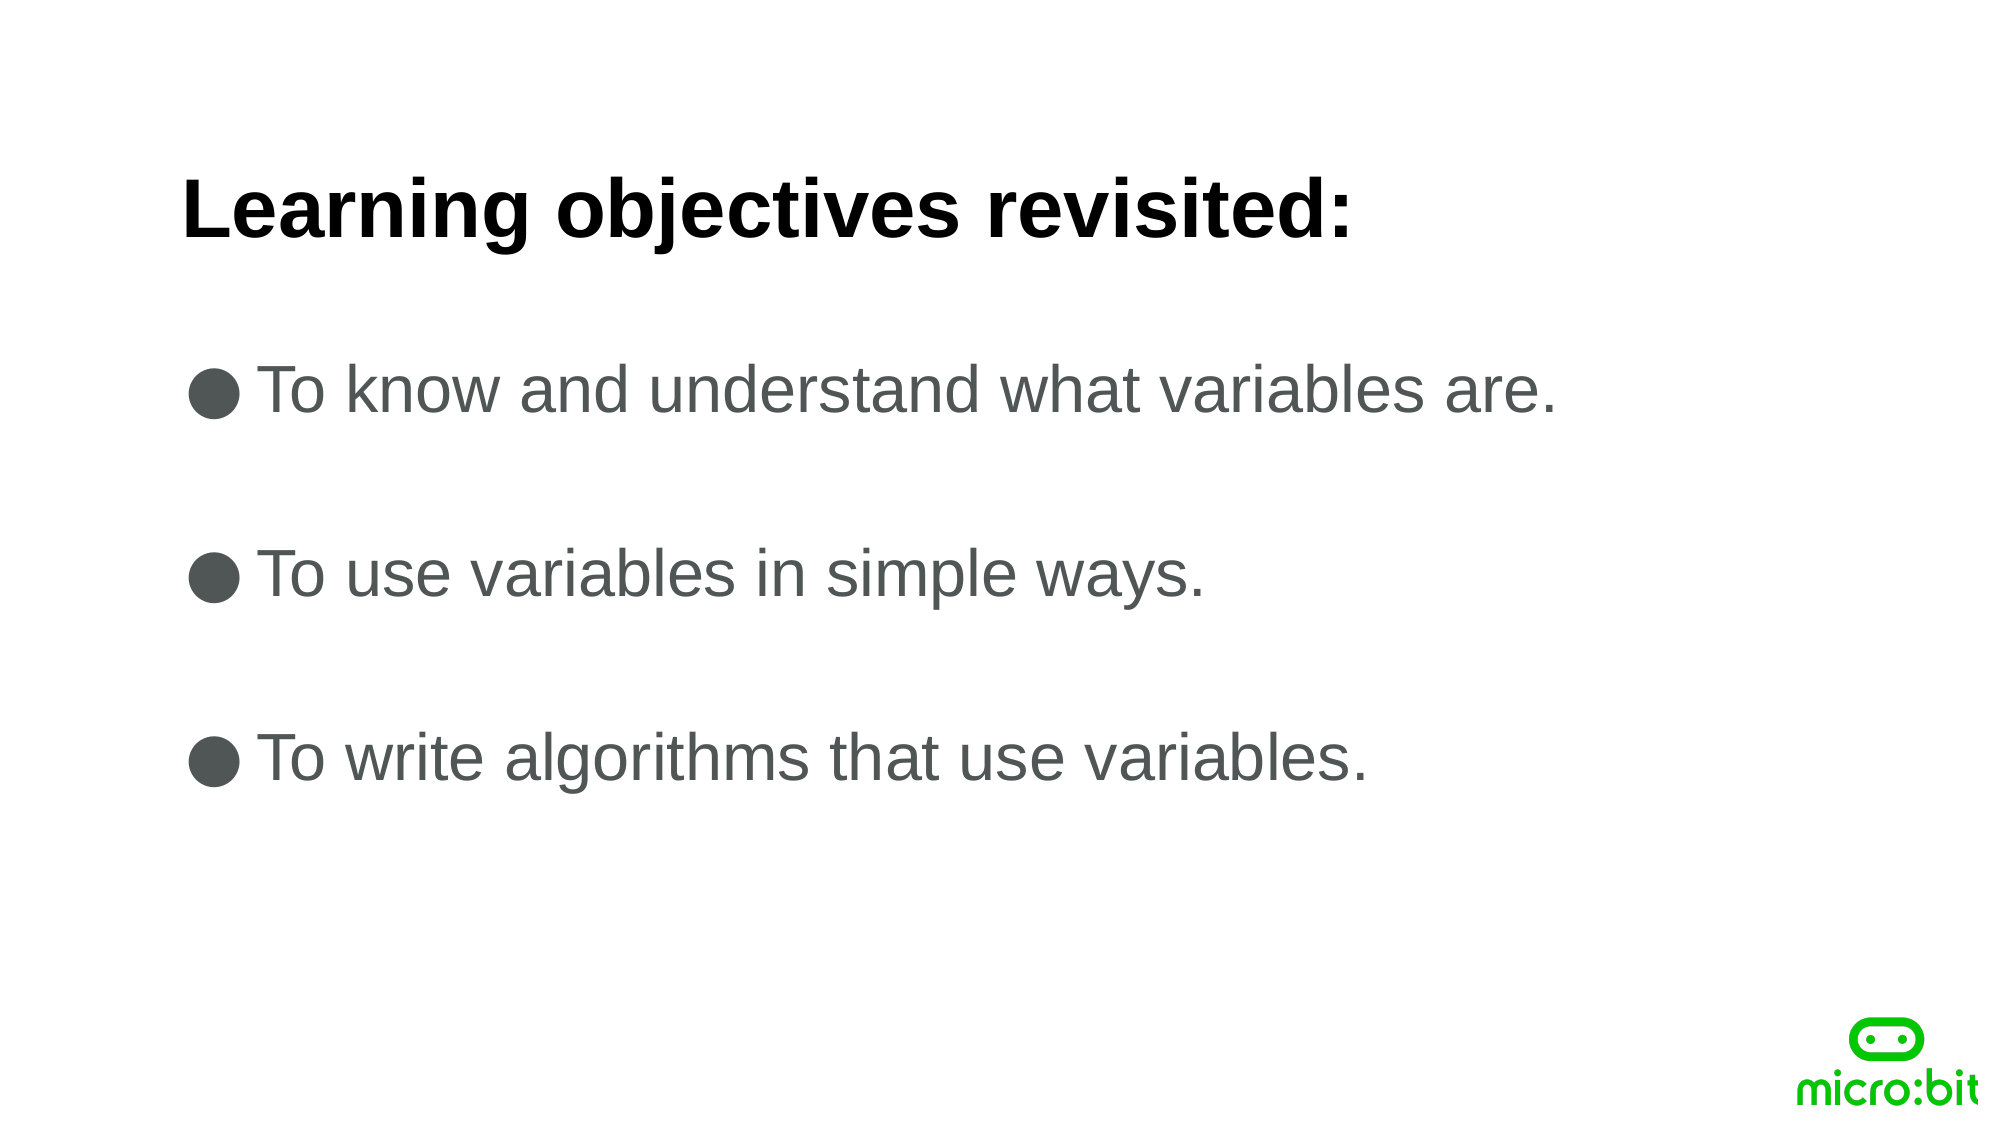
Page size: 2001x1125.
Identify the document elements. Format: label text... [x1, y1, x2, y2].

text_box Learning objectives revisited: To know and understand what variables are. To use variables in simple ways. To write algorithms that use variables. [166, 60, 1918, 884]
picture [1797, 1017, 1978, 1106]
